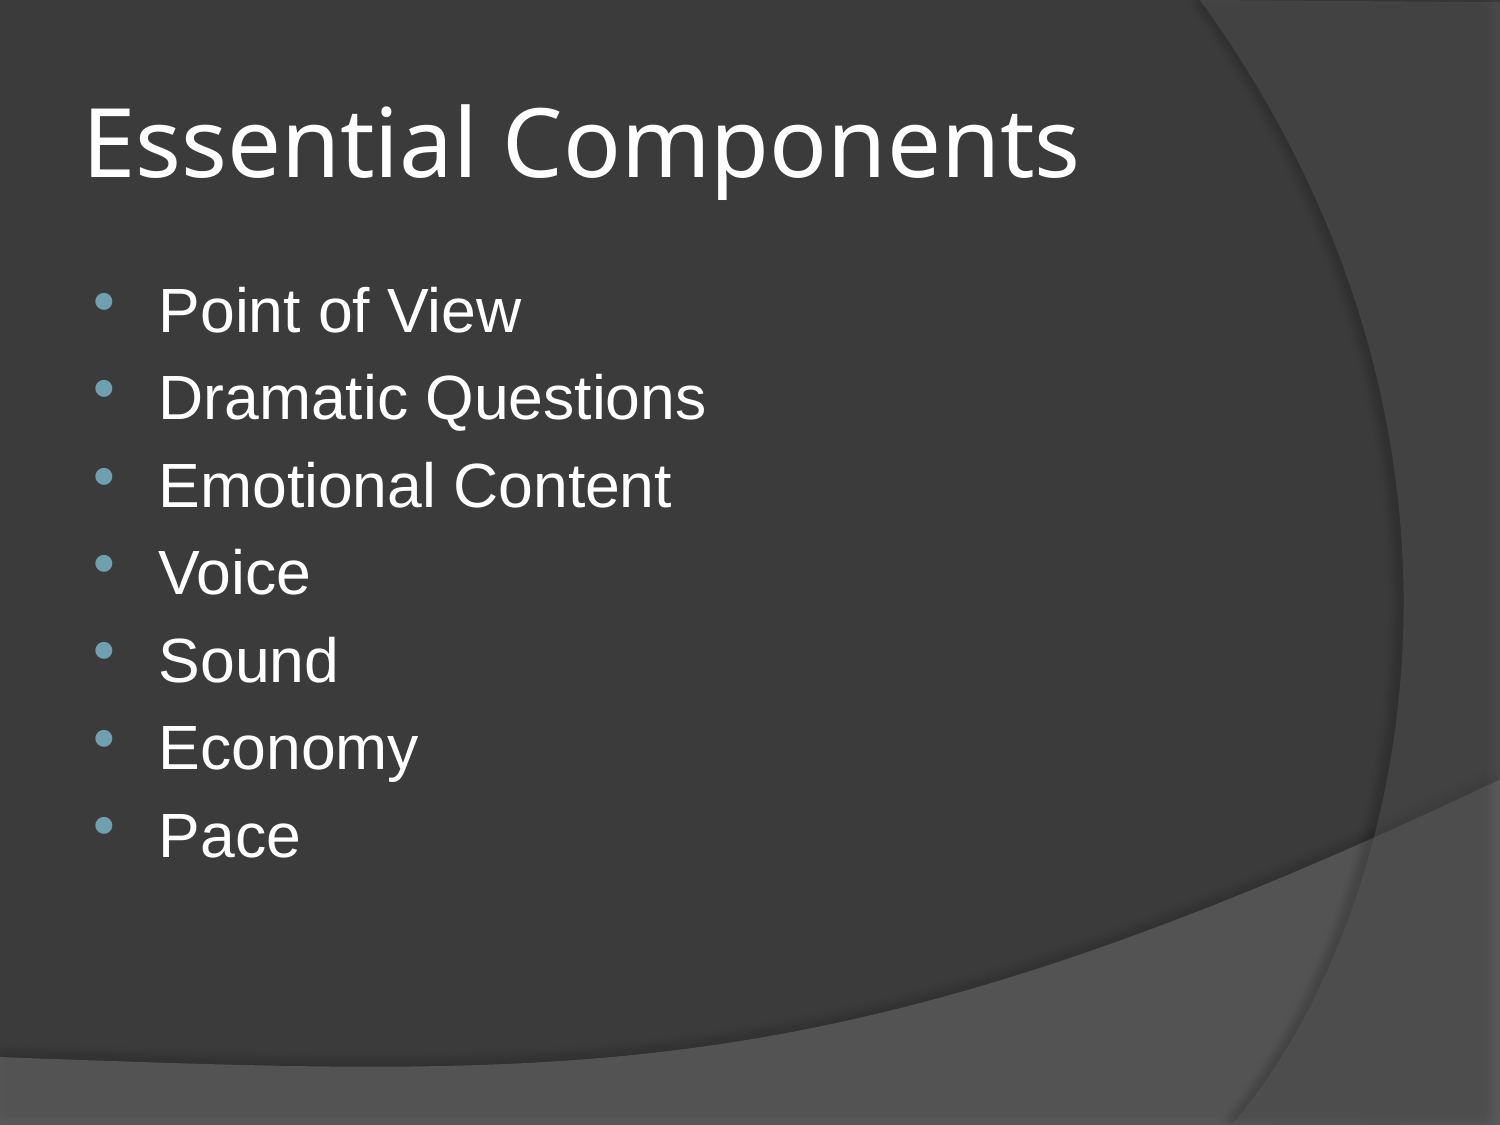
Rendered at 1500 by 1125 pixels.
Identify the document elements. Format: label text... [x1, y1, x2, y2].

list Point of View Dramatic Questions Emotional Content Voice Sound Economy Pace [75, 262, 1300, 1005]
title Essential Components [75, 45, 1300, 233]
